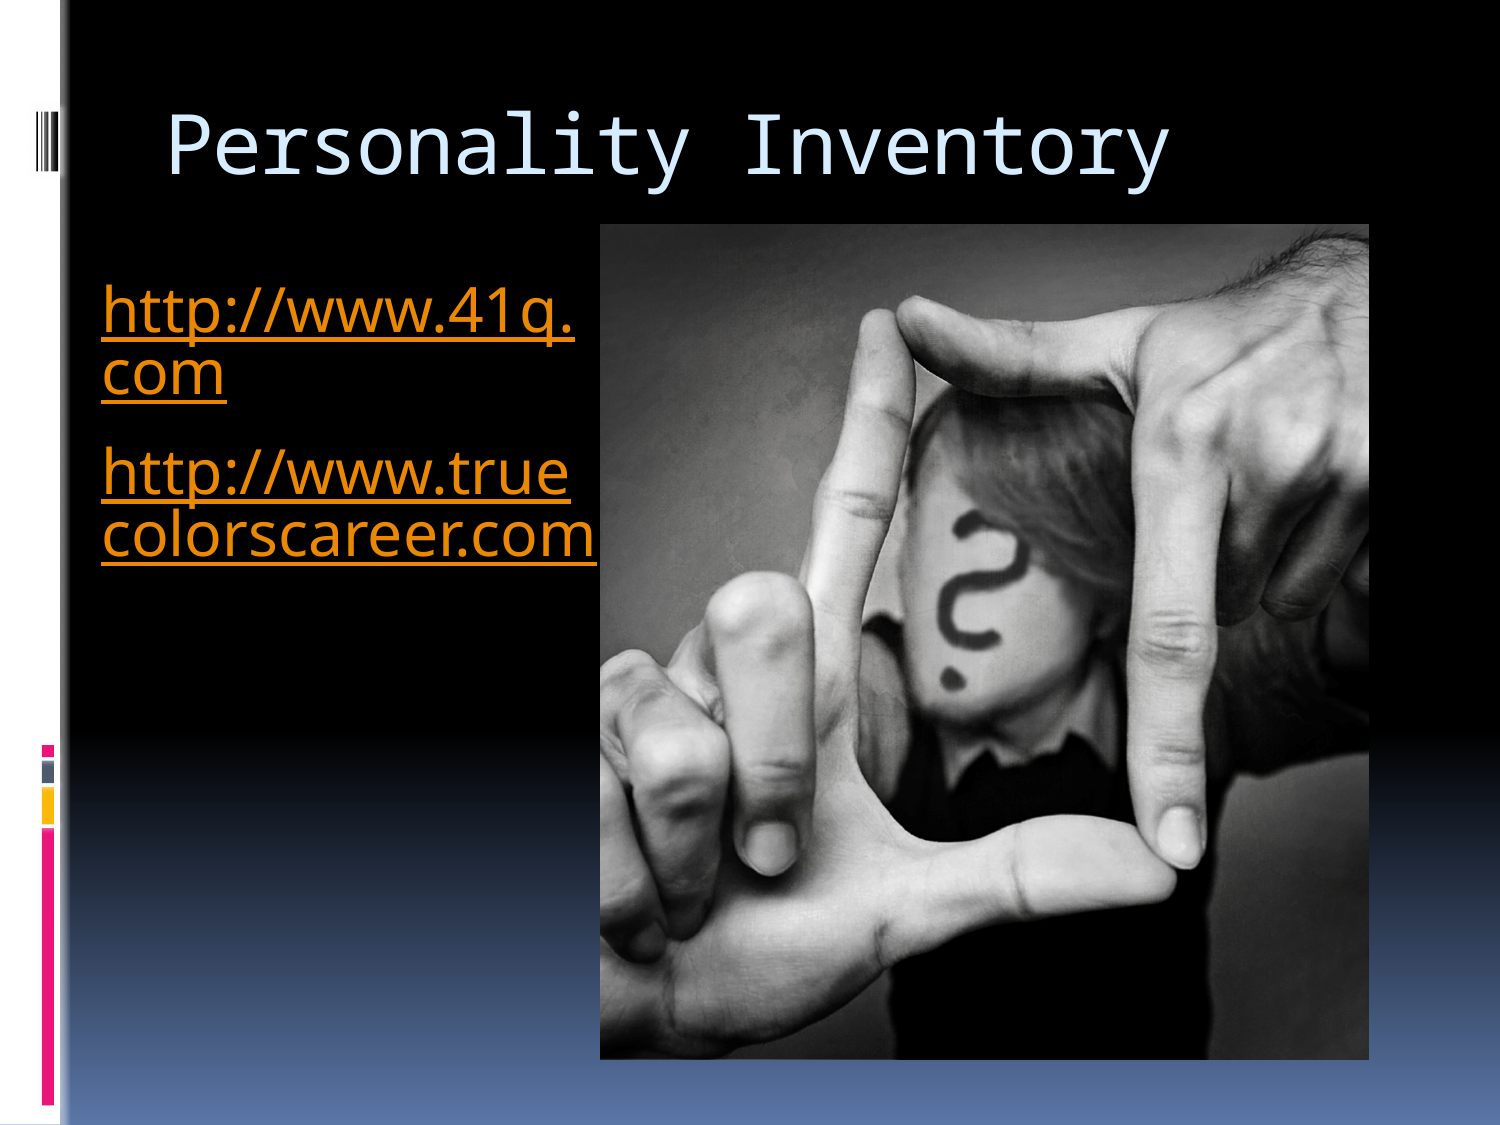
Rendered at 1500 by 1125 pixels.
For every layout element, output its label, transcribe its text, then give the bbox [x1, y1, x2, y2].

title Personality Inventory [150, 83, 1425, 234]
list http://www.41q.com http://www.truecolorscareer.com [75, 262, 591, 988]
picture [599, 224, 1370, 1061]
